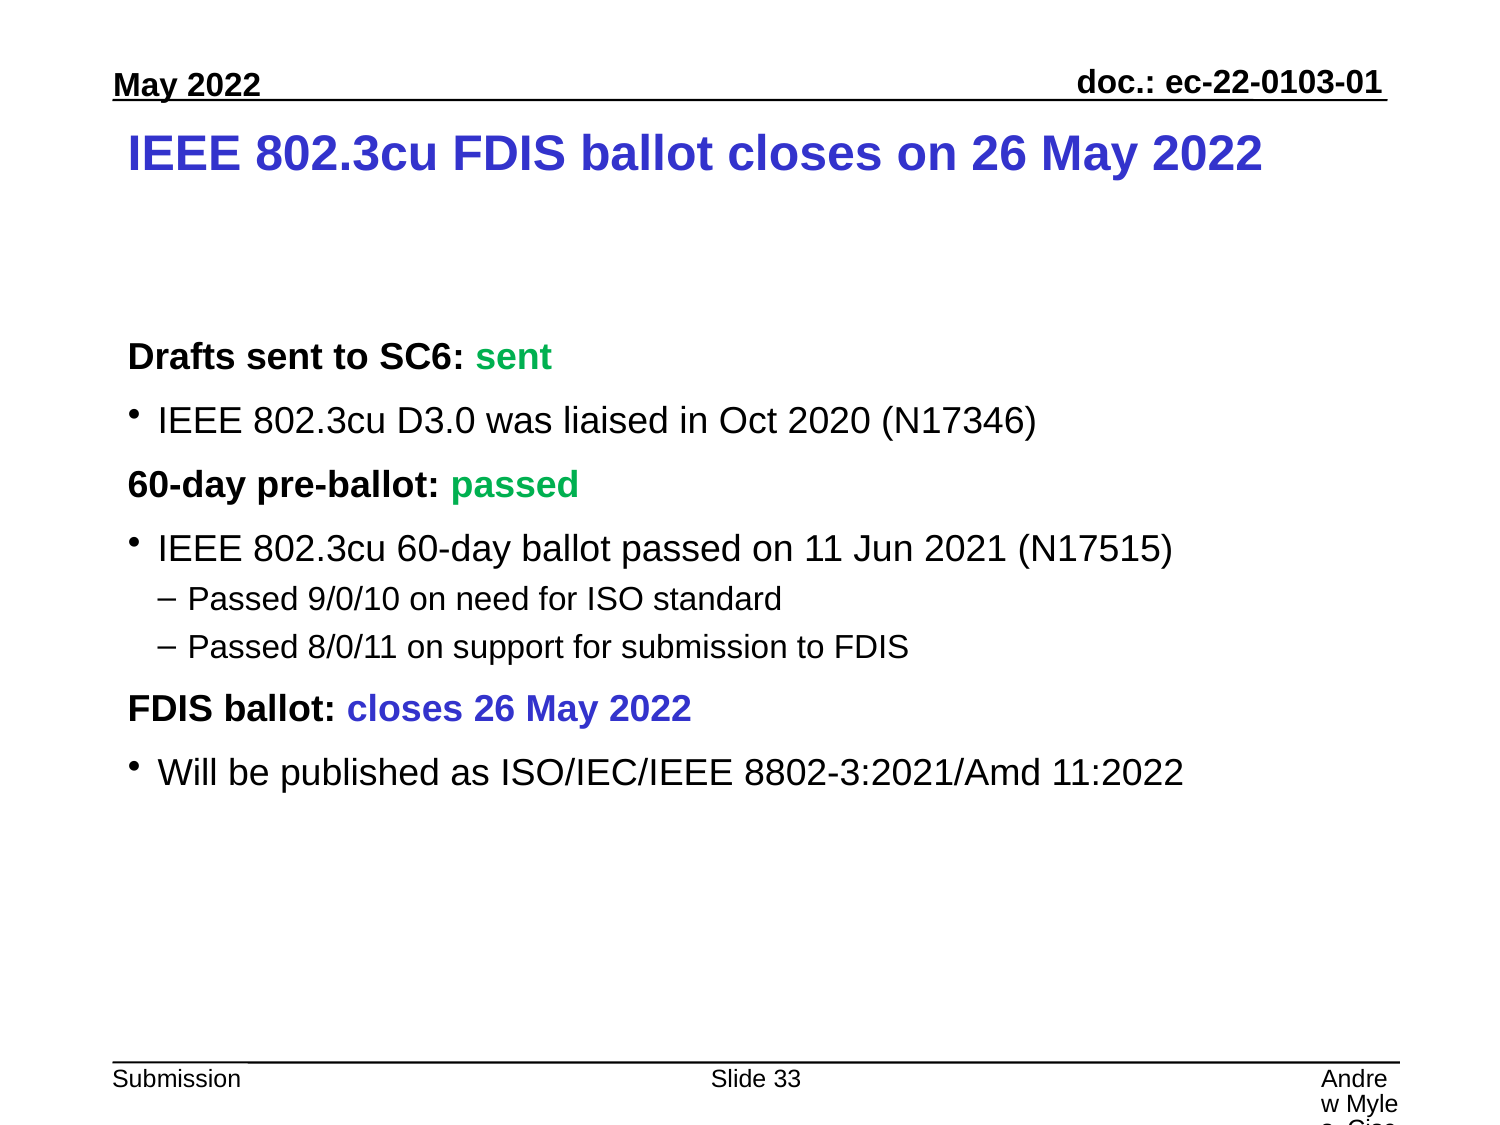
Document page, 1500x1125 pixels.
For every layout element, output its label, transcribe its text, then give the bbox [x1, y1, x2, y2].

list Drafts sent to SC6: sent IEEE 802.3cu D3.0 was liaised in Oct 2020 (N17346) 60-day pre-ballot: passed IEEE 802.3cu 60-day ballot passed on 11 Jun 2021 (N17515) Passed 9/0/10 on need for ISO standard Passed 8/0/11 on support for submission to FDIS FDIS ballot: closes 26 May 2022 Will be published as ISO/IEC/IEEE 8802-3:2021/Amd 11:2022 [112, 324, 1388, 1000]
footer Andrew Myles, Cisco [1320, 1061, 1402, 1093]
title IEEE 802.3cu FDIS ballot closes on 26 May 2022 [112, 112, 1388, 288]
slide_number Slide 33 [709, 1061, 803, 1093]
